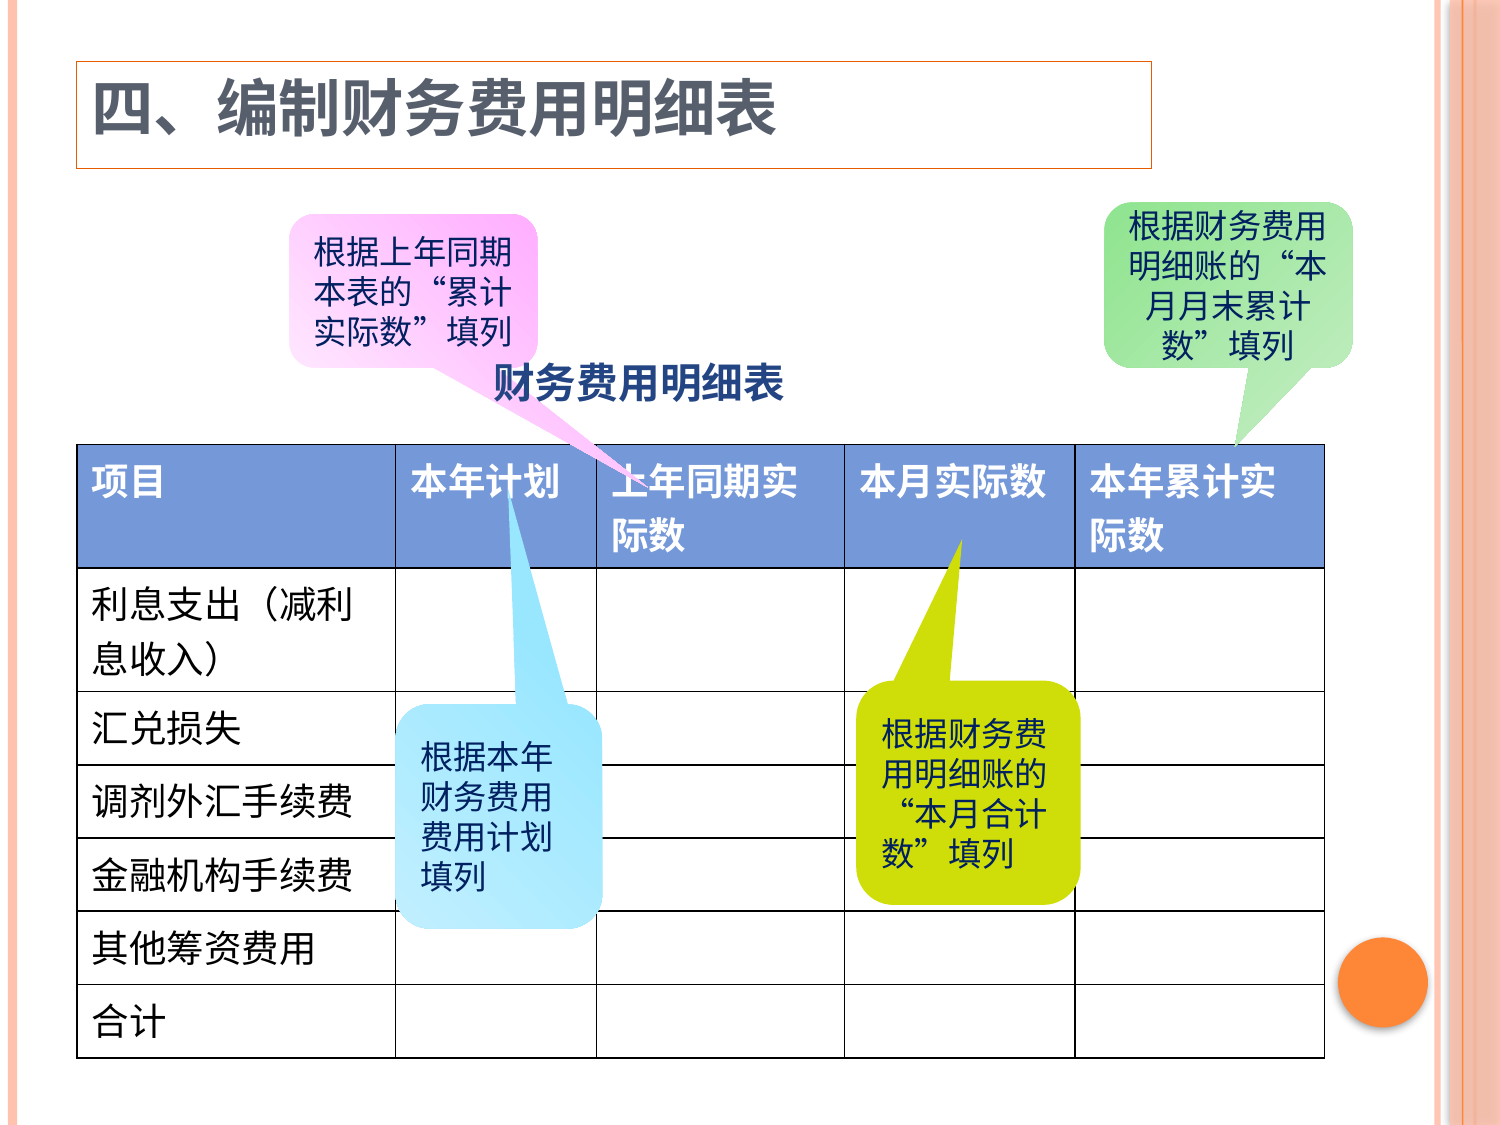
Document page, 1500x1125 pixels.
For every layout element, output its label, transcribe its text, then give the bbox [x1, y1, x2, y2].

table_cell [597, 569, 844, 691]
table_header 上年同期实际数 [597, 445, 844, 567]
table_cell 调剂外汇手续费 [78, 766, 393, 837]
table_cell [1076, 692, 1324, 764]
table_cell 其他筹资费用 [78, 912, 395, 984]
table_header 本年计划 [396, 445, 596, 567]
table_cell [1083, 766, 1324, 837]
table_cell 汇兑损失 [78, 692, 395, 764]
table_cell [533, 569, 596, 691]
text_box 四、编制财务费用明细表 [76, 61, 1152, 169]
table_cell [845, 766, 854, 837]
table_header 本月实际数 [845, 445, 1074, 567]
table_cell 利息支出（减利息收入） [78, 569, 395, 691]
table_cell [396, 912, 596, 984]
table_header 本年累计实际数 [1076, 445, 1324, 567]
table_cell [597, 912, 844, 984]
table_cell [605, 766, 844, 837]
table_cell [845, 839, 1074, 910]
table_cell [396, 692, 513, 723]
table_cell [602, 839, 844, 910]
text_box 根据上年同期本表的“累计实际数”填列 [514, 415, 650, 490]
table_cell [597, 985, 844, 1057]
table_cell [396, 569, 513, 691]
table_cell [1076, 985, 1324, 1057]
table_cell [845, 912, 1074, 984]
table_header 项目 [78, 445, 395, 567]
table_cell [953, 569, 1074, 691]
table_cell [845, 985, 1074, 1057]
text_box 财务费用明细表 [478, 349, 910, 415]
table_cell [1076, 569, 1324, 691]
table_cell [845, 692, 863, 764]
table_cell [845, 569, 944, 691]
text_box 根据本年财务费用费用计划填列 [393, 486, 605, 931]
table_cell [597, 692, 844, 764]
text_box 根据上年同期本表的“累计实际数”填列 [287, 212, 540, 395]
table_cell 合计 [78, 985, 395, 1057]
table_cell [1076, 839, 1324, 910]
table_cell [567, 692, 596, 714]
table_cell [1076, 912, 1324, 984]
table_cell 金融机构手续费 [78, 839, 395, 910]
table_cell [396, 985, 596, 1057]
text_box 根据财务费用明细账的“本月合计数”填列 [854, 537, 1083, 908]
text_box 根据财务费用明细账的“本月月末累计数”填列 [1102, 200, 1355, 449]
